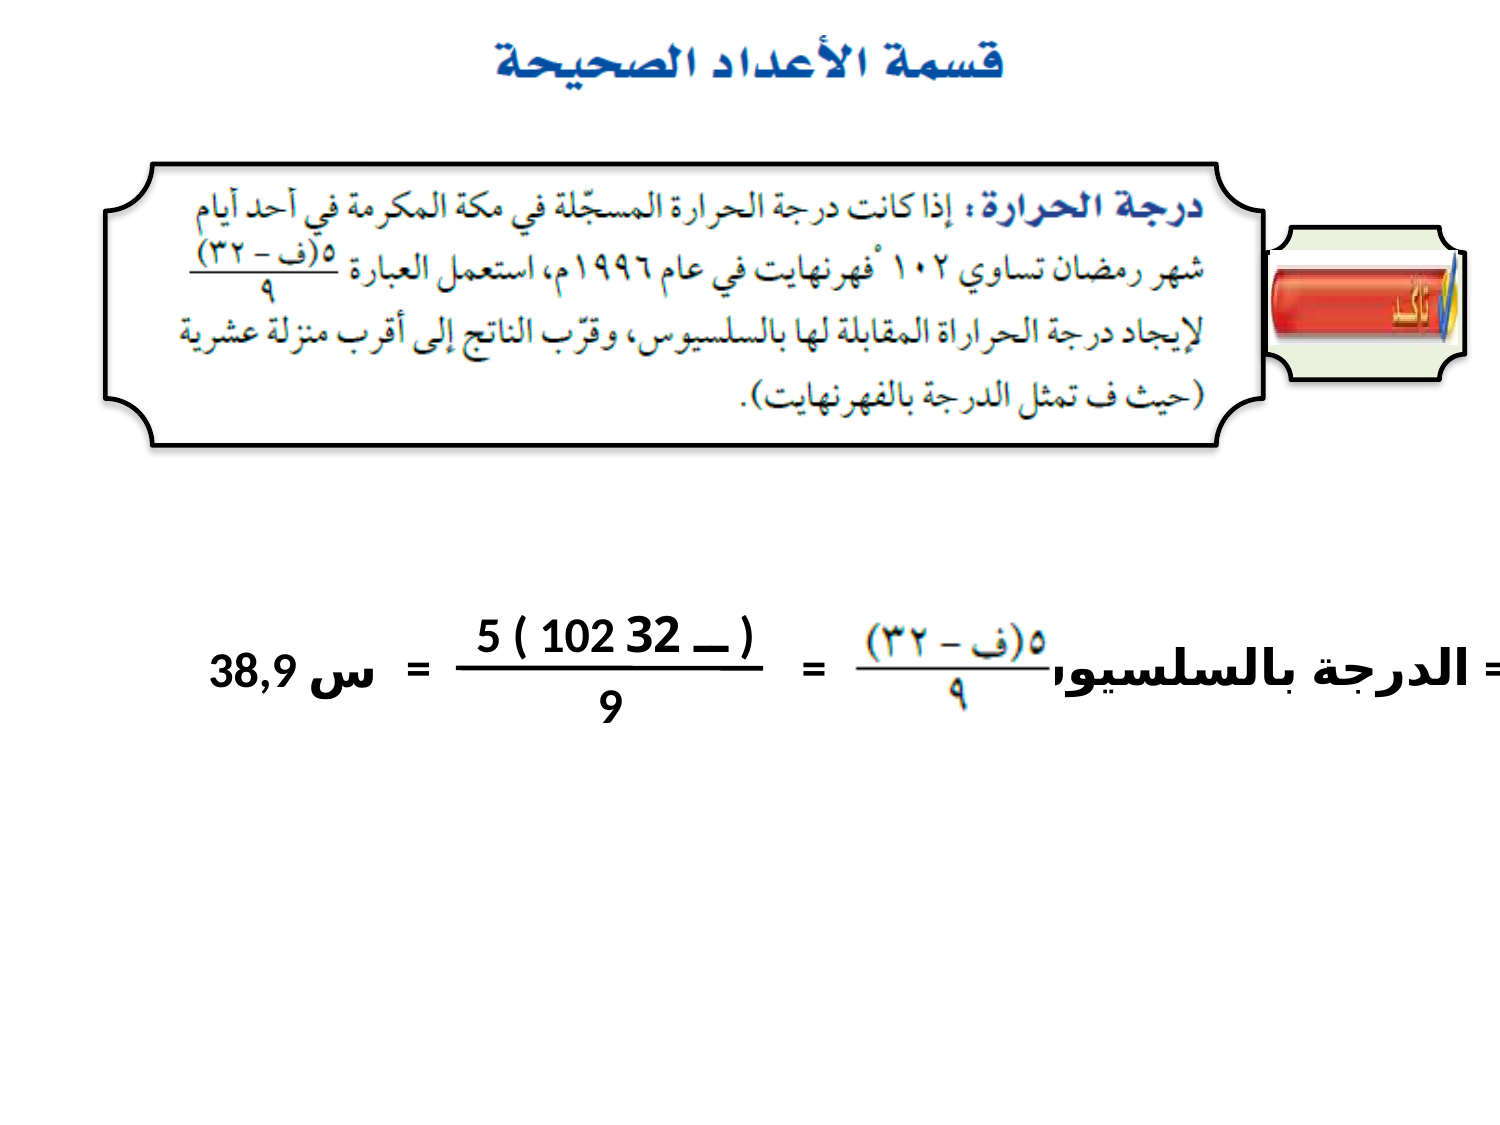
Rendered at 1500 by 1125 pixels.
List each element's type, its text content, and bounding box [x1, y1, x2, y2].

text_box 38,9 س [187, 632, 374, 704]
picture [175, 187, 1208, 423]
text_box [775, 620, 1055, 716]
text_box الدرجة بالسلسيوس = [1060, 630, 1454, 701]
picture [492, 34, 1008, 92]
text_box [105, 163, 1466, 446]
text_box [379, 597, 821, 739]
